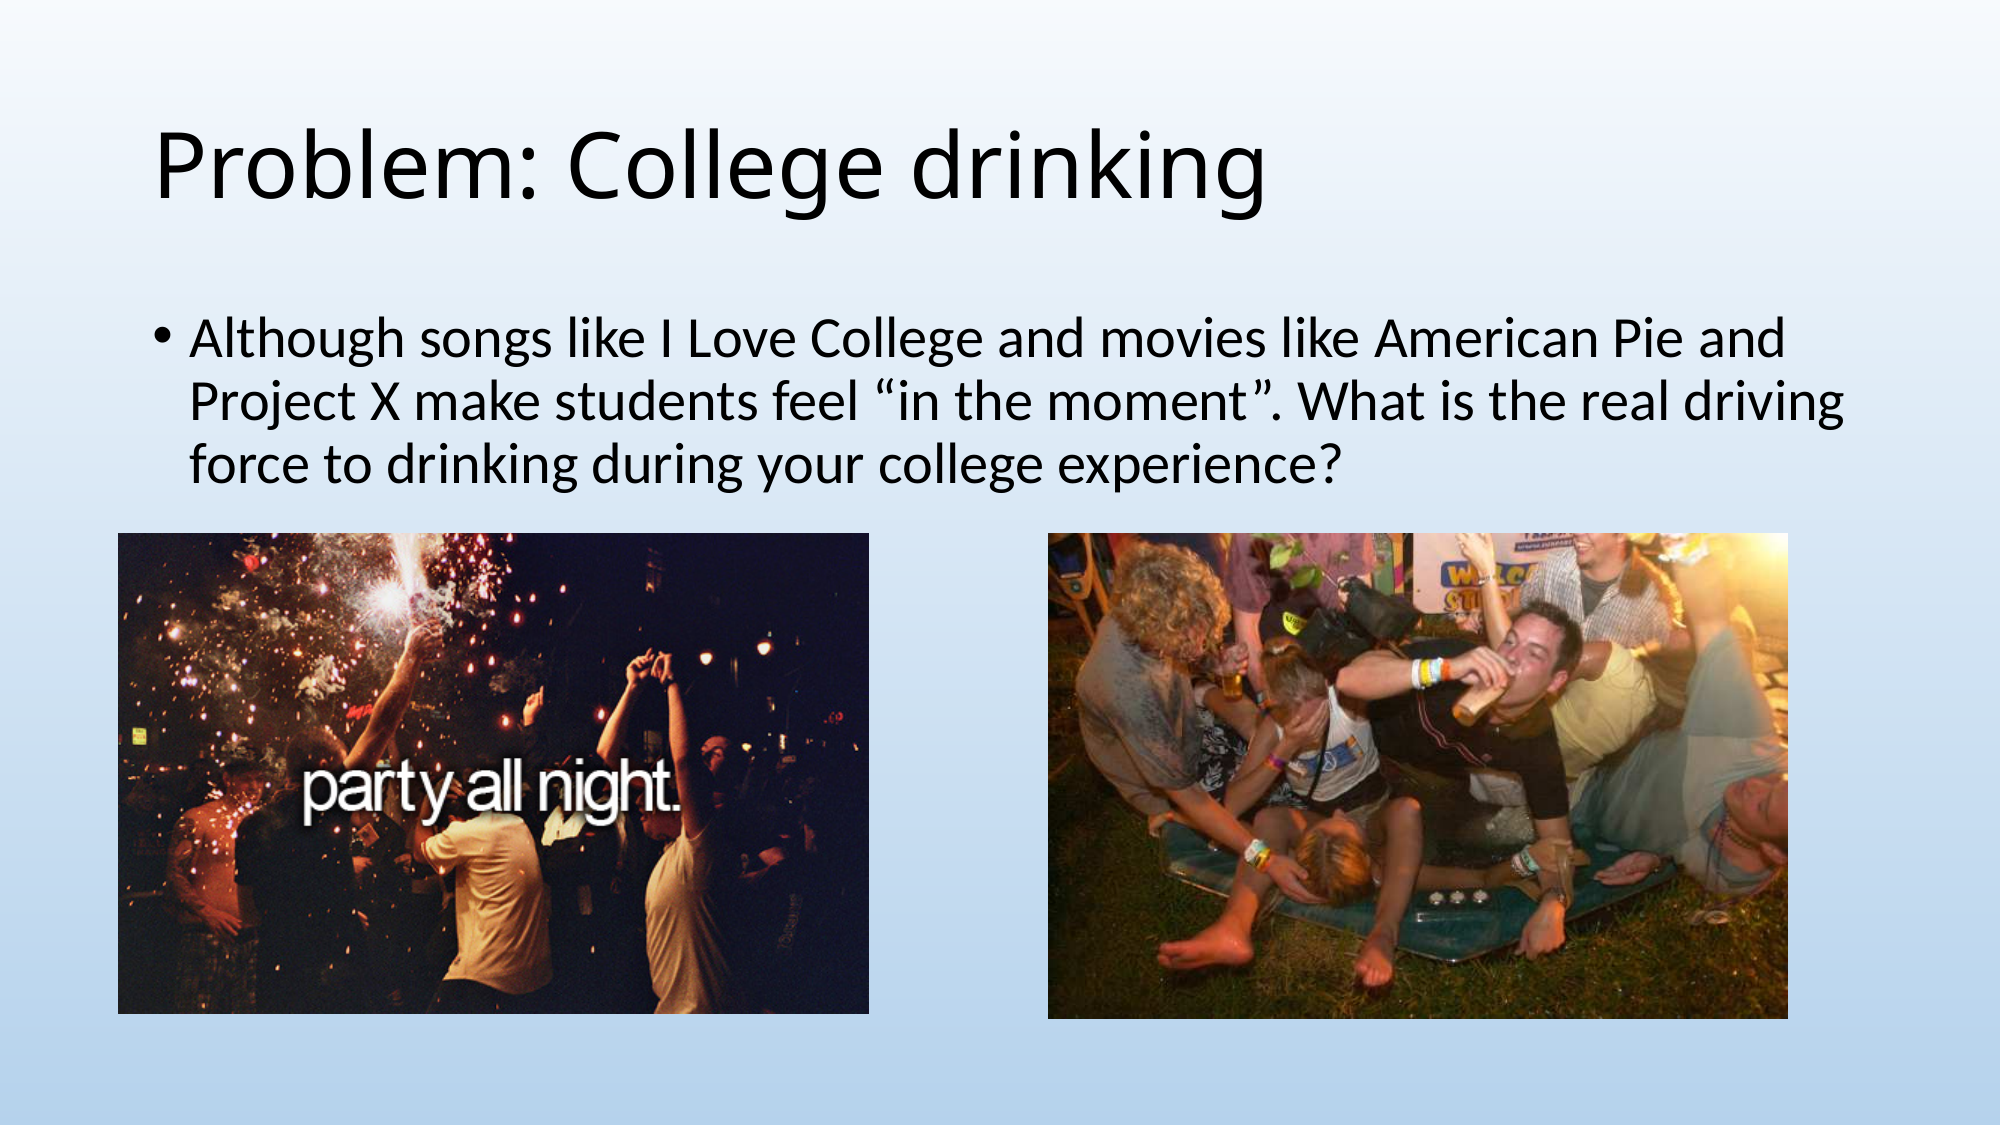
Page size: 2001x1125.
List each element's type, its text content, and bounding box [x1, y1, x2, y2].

picture [1048, 533, 1788, 1019]
title Problem: College drinking [137, 59, 1863, 278]
list Although songs like I Love College and movies like American Pie and Project X make students feel “in the moment”. What is the real driving force to drinking during your college experience? [137, 299, 1863, 1014]
picture [118, 533, 869, 1014]
